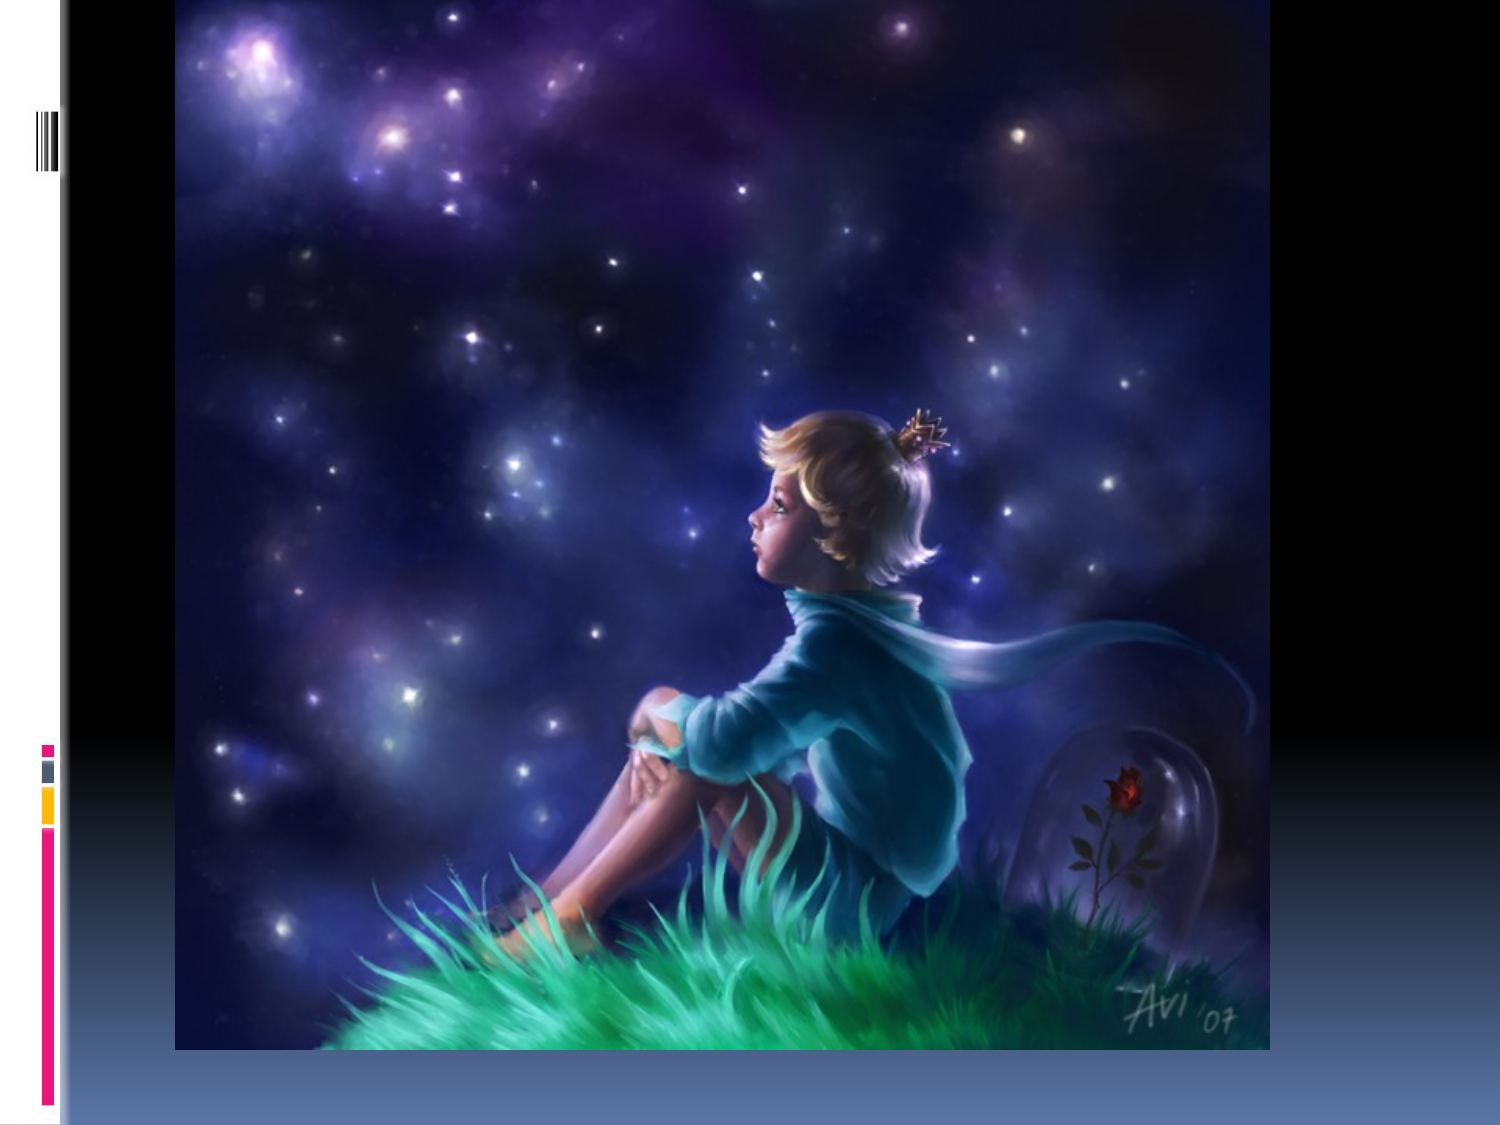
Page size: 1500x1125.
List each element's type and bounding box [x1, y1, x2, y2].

picture [175, 0, 1270, 1051]
